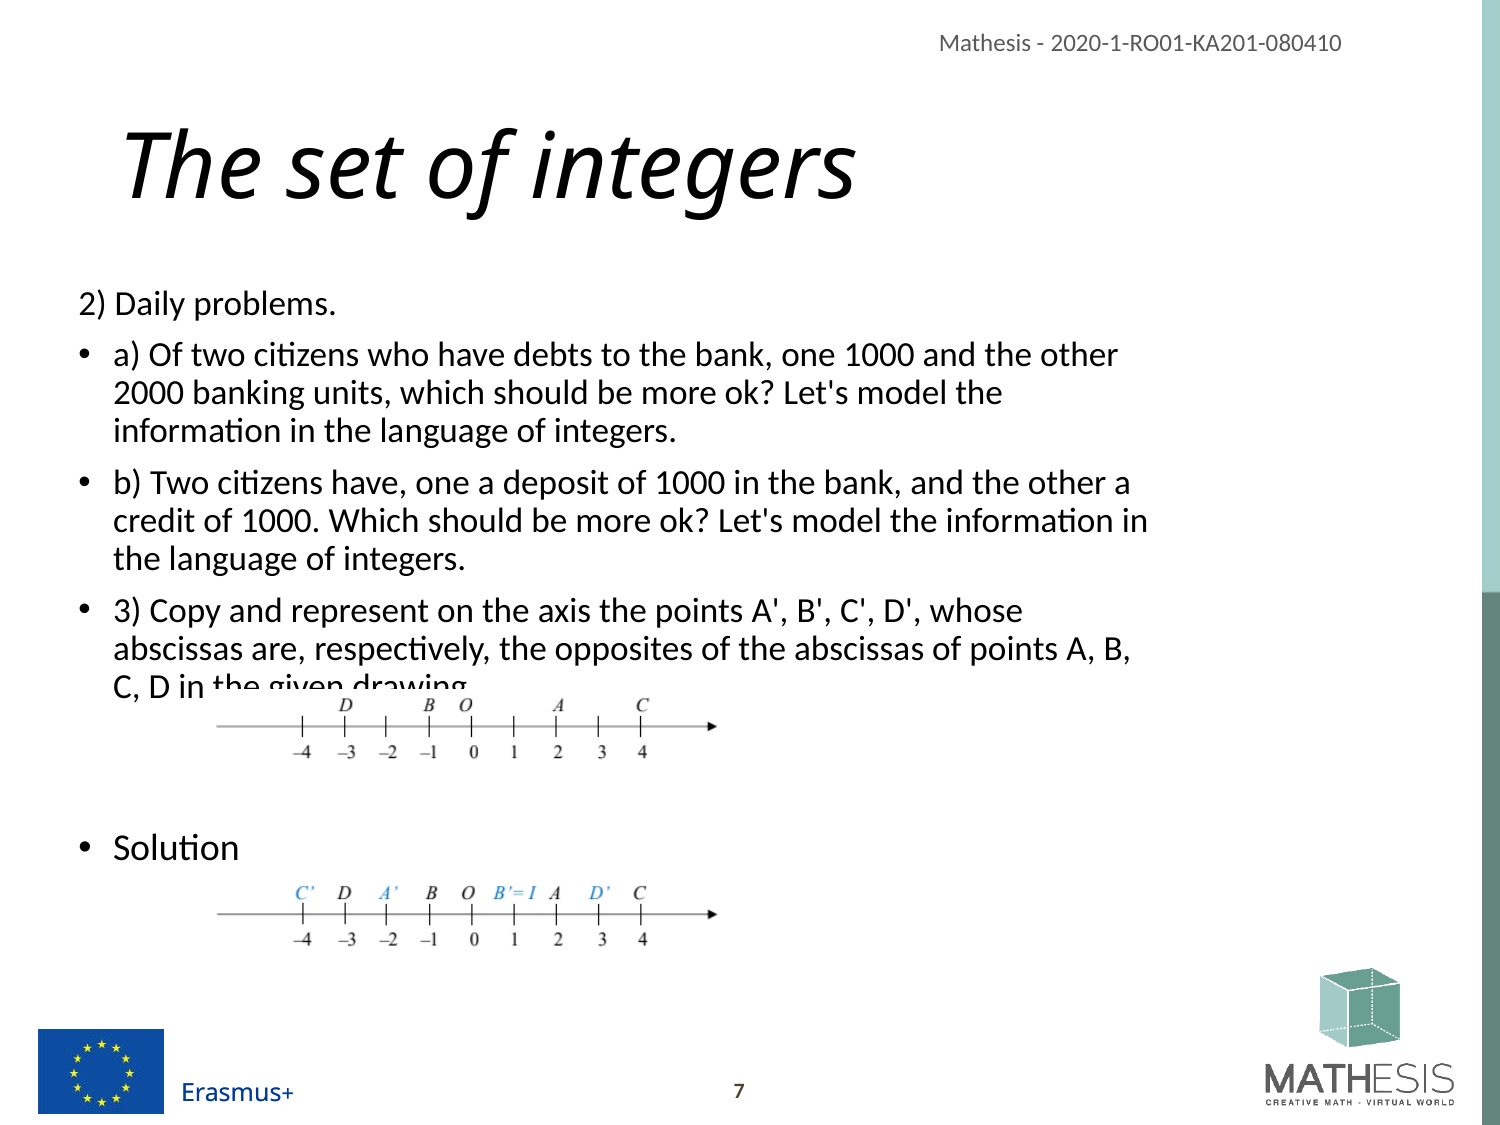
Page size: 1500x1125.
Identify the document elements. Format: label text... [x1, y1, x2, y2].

picture [208, 689, 741, 770]
picture [208, 879, 726, 954]
list 2) Daily problems. a) Of two citizens who have debts to the bank, one 1000 and the other 2000 banking units, which should be more ok? Let's model the information in the language of integers. b) Two citizens have, one a deposit of 1000 in the bank, and the other a credit of 1000. Which should be more ok? Let's model the information in the language of integers. 3) Copy and represent on the axis the points A', B', C', D', whose abscissas are, respectively, the opposites of the abscissas of points A, B, C, D in the given drawing. Solution [63, 277, 1177, 880]
picture [38, 1029, 164, 1114]
title The set of integers [103, 59, 1397, 278]
